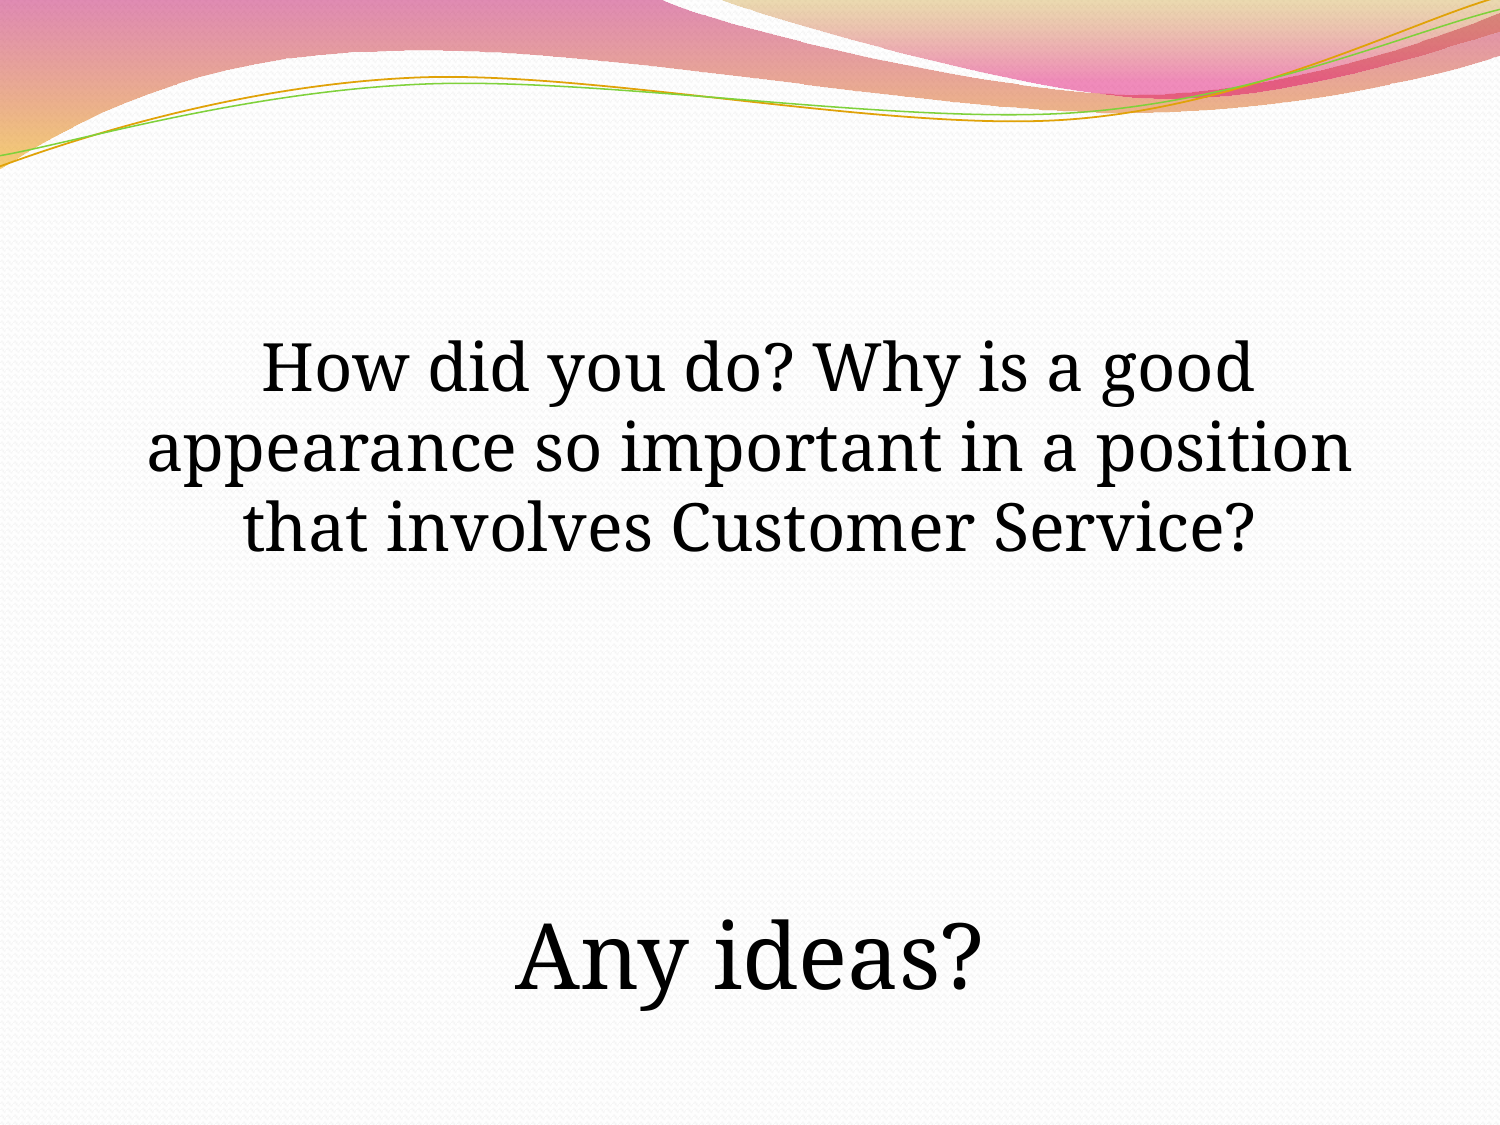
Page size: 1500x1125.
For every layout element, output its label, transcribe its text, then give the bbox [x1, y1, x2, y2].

list How did you do? Why is a good appearance so important in a position that involves Customer Service? Any ideas? [74, 317, 1426, 1038]
